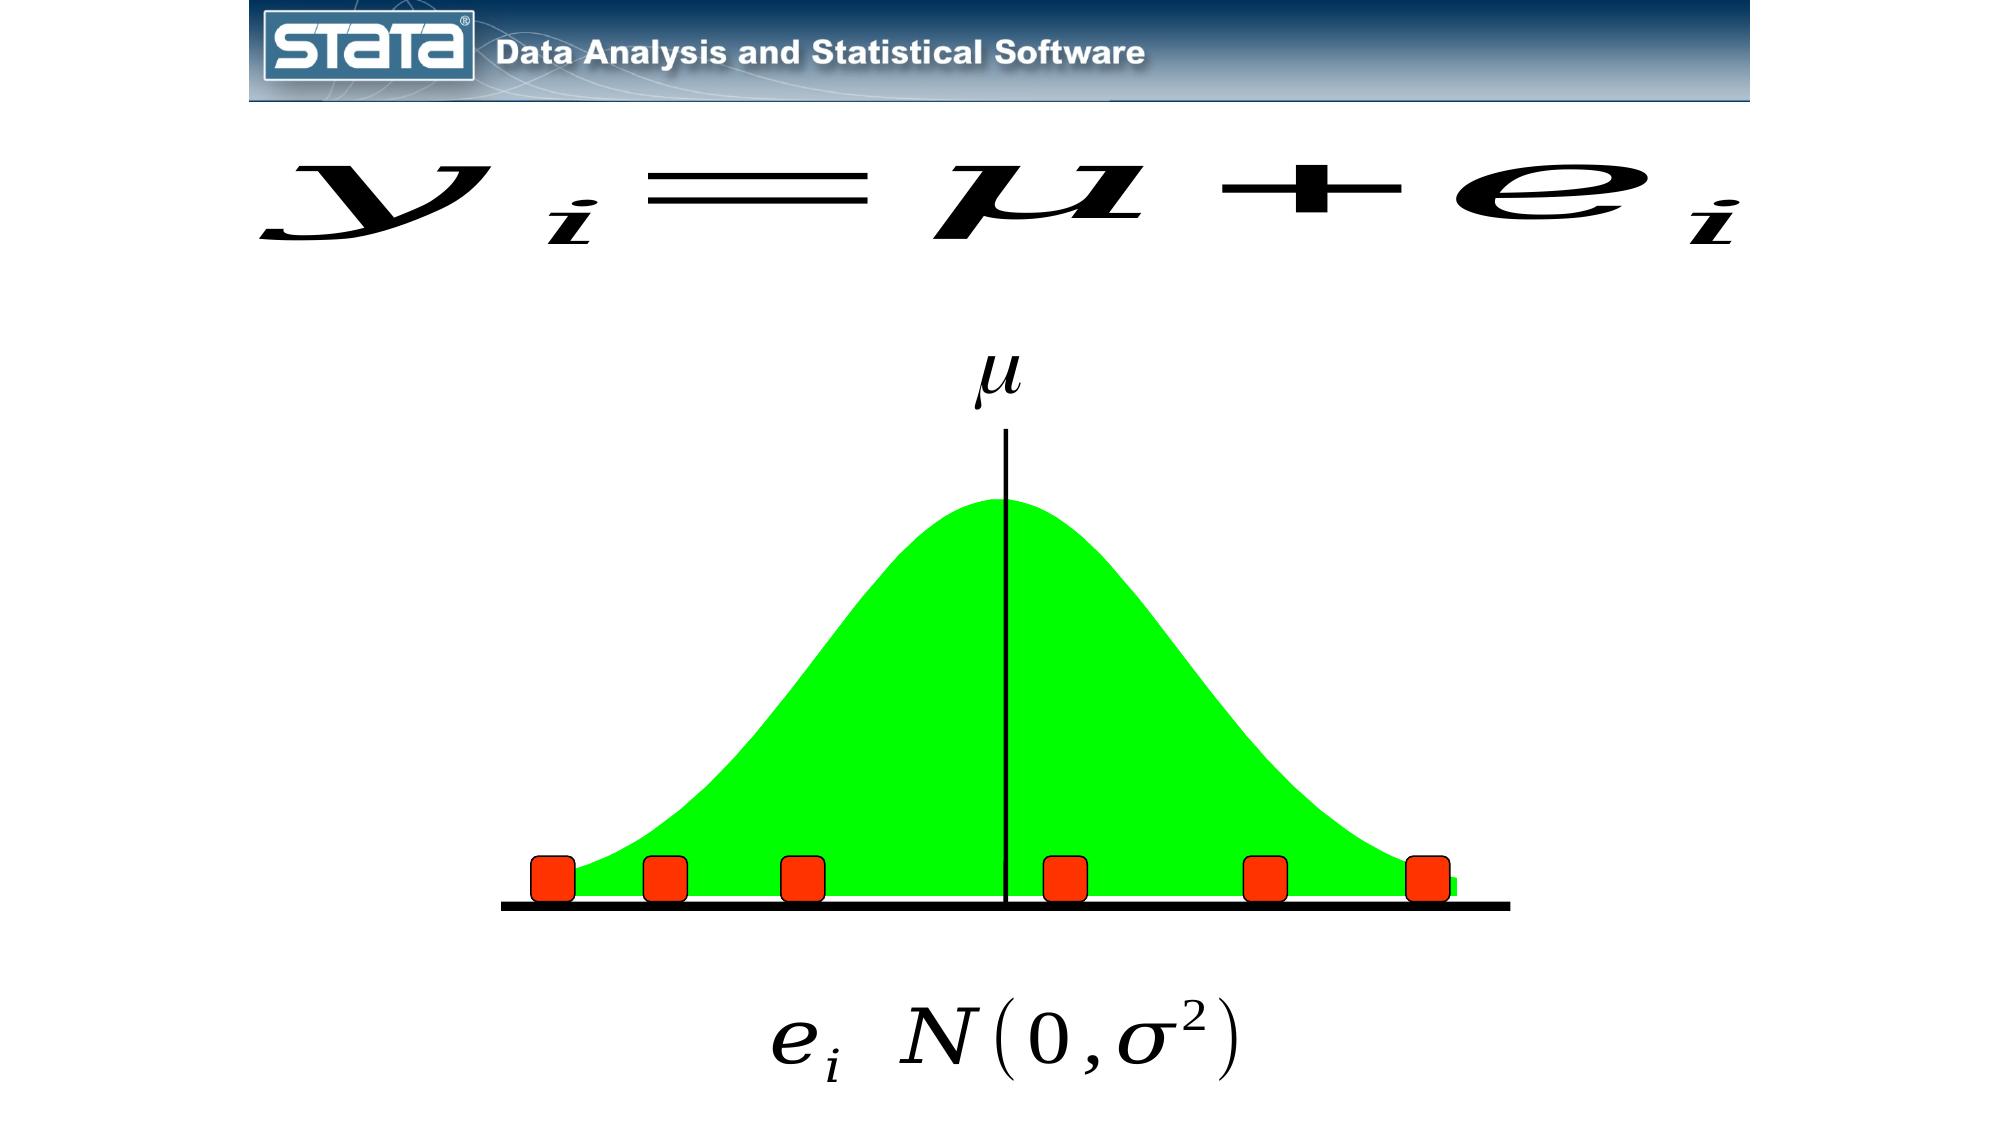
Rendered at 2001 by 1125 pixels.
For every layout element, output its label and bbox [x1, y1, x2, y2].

picture [249, 0, 1750, 102]
text_box [958, 338, 1042, 429]
list [530, 437, 1470, 908]
